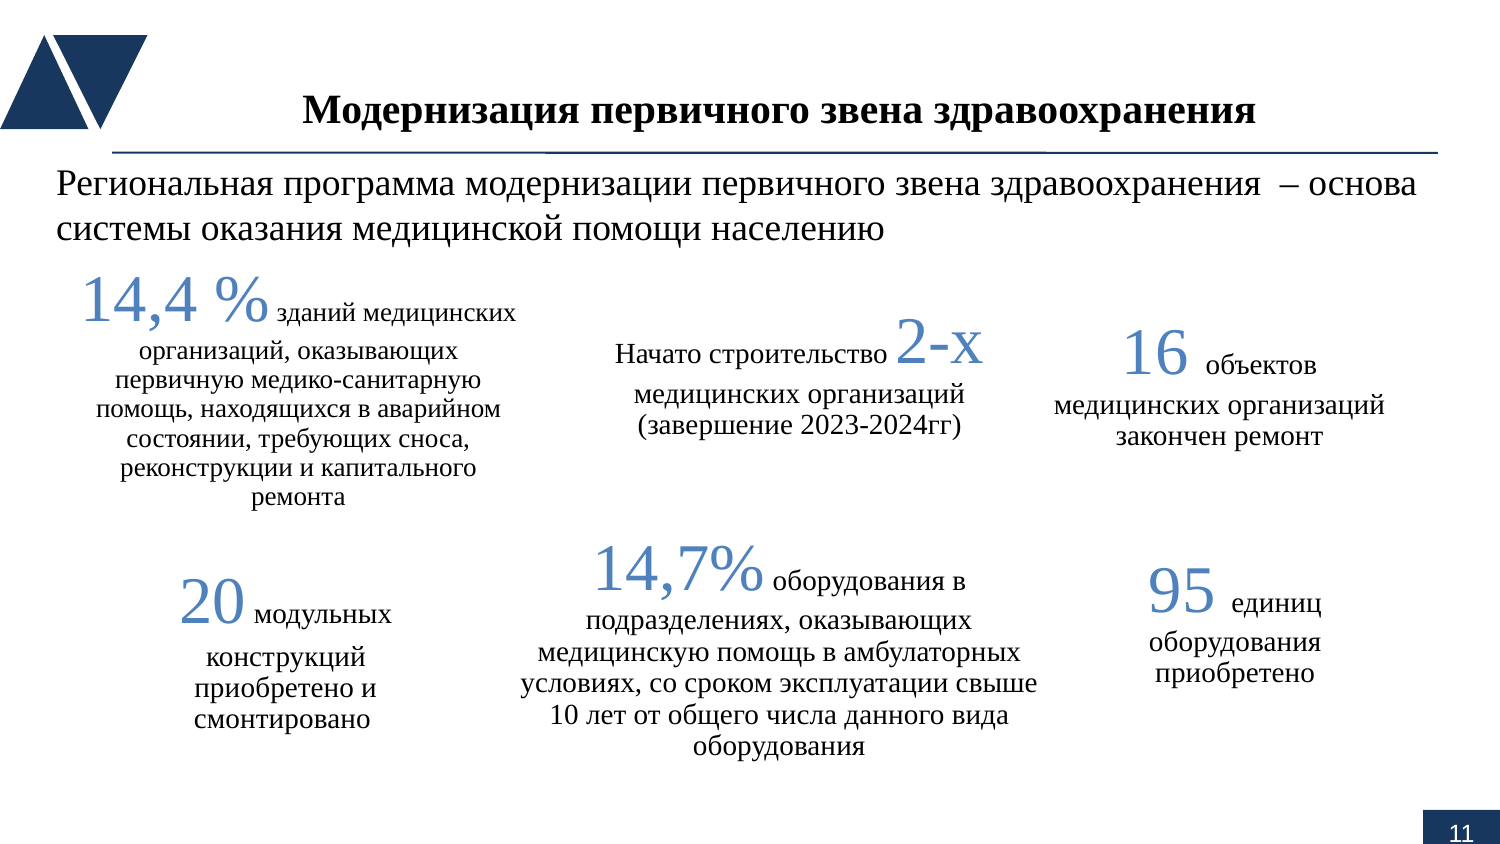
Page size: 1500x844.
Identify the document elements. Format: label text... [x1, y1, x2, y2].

text_box [0, 33, 91, 132]
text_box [52, 244, 1448, 777]
text_box Региональная программа модернизации первичного звена здравоохранения – основа системы оказания медицинской помощи населению [41, 150, 1447, 255]
text_box 11 [1423, 809, 1500, 844]
text_box [51, 32, 112, 132]
text_box Модернизация первичного звена здравоохранения [112, 20, 1447, 194]
